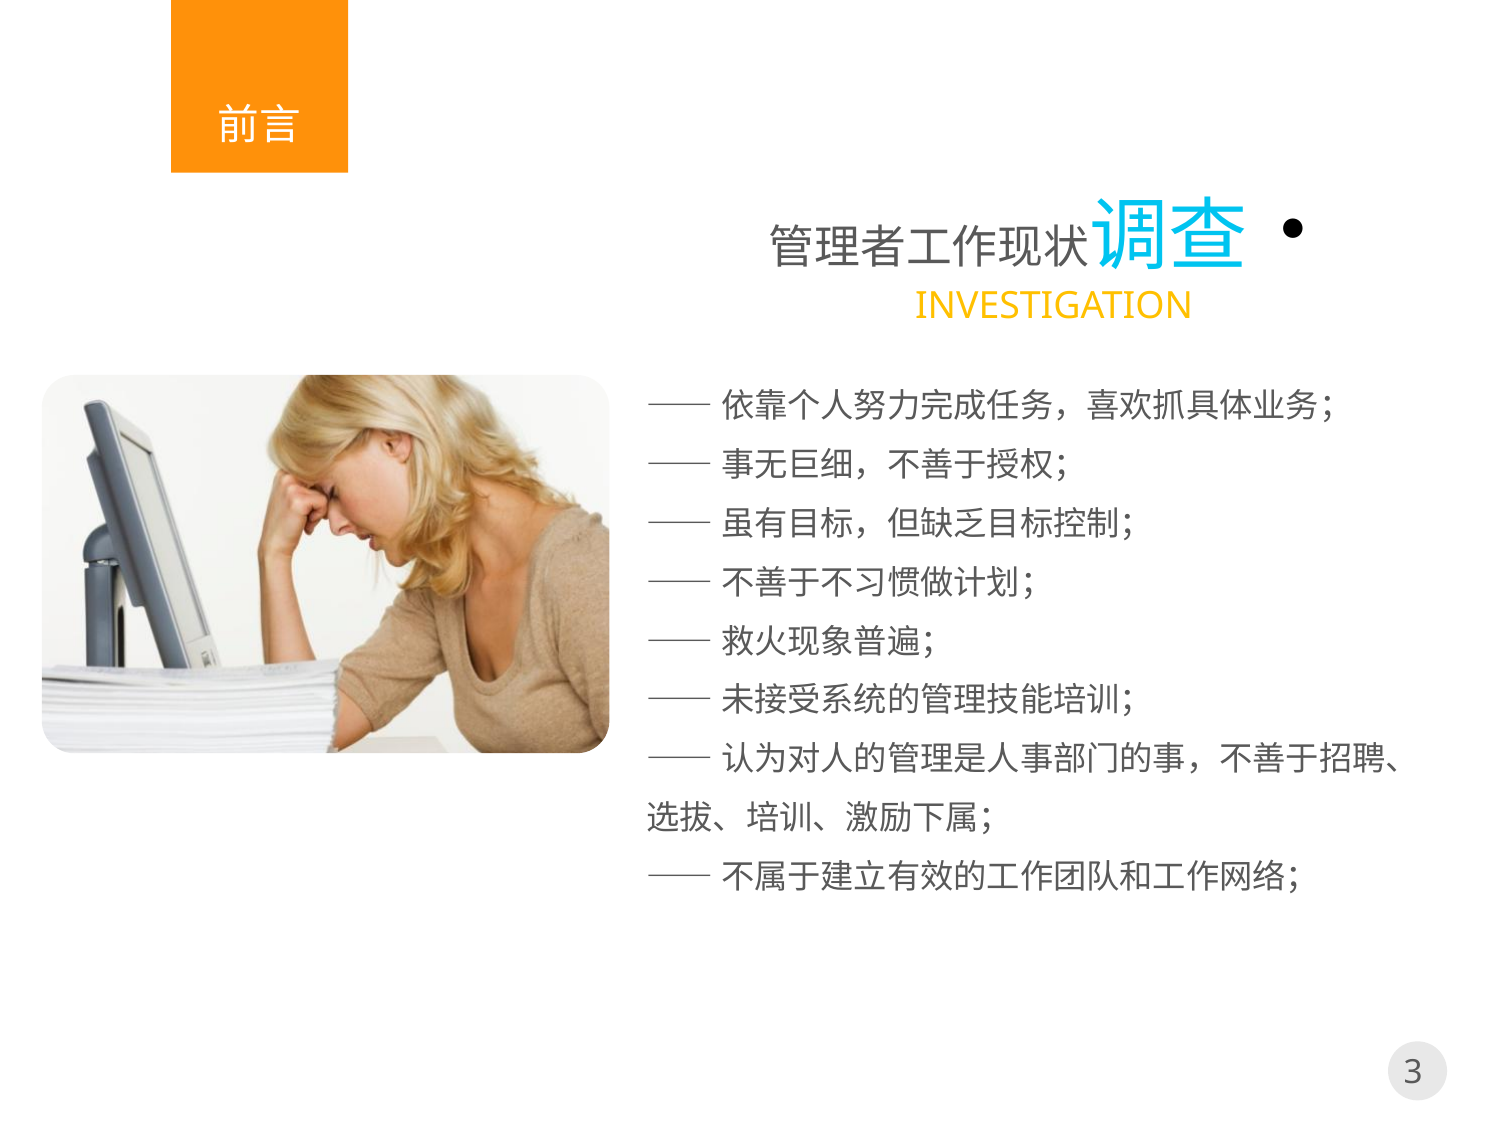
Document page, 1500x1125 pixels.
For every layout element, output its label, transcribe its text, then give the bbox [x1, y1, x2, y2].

picture [41, 374, 610, 754]
title 管理者工作现状调查• investigation [631, 164, 1477, 352]
text_box ——依靠个人努力完成任务，喜欢抓具体业务； ——事无巨细，不善于授权； ——虽有目标，但缺乏目标控制； ——不善于不习惯做计划； ——救火现象普遍； ——未接受系统的管理技能培训； ——认为对人的管理是人事部门的事，不善于招聘、 选拔、培训、激励下属； ——不属于建立有效的工作团队和工作网络； [631, 363, 1471, 903]
